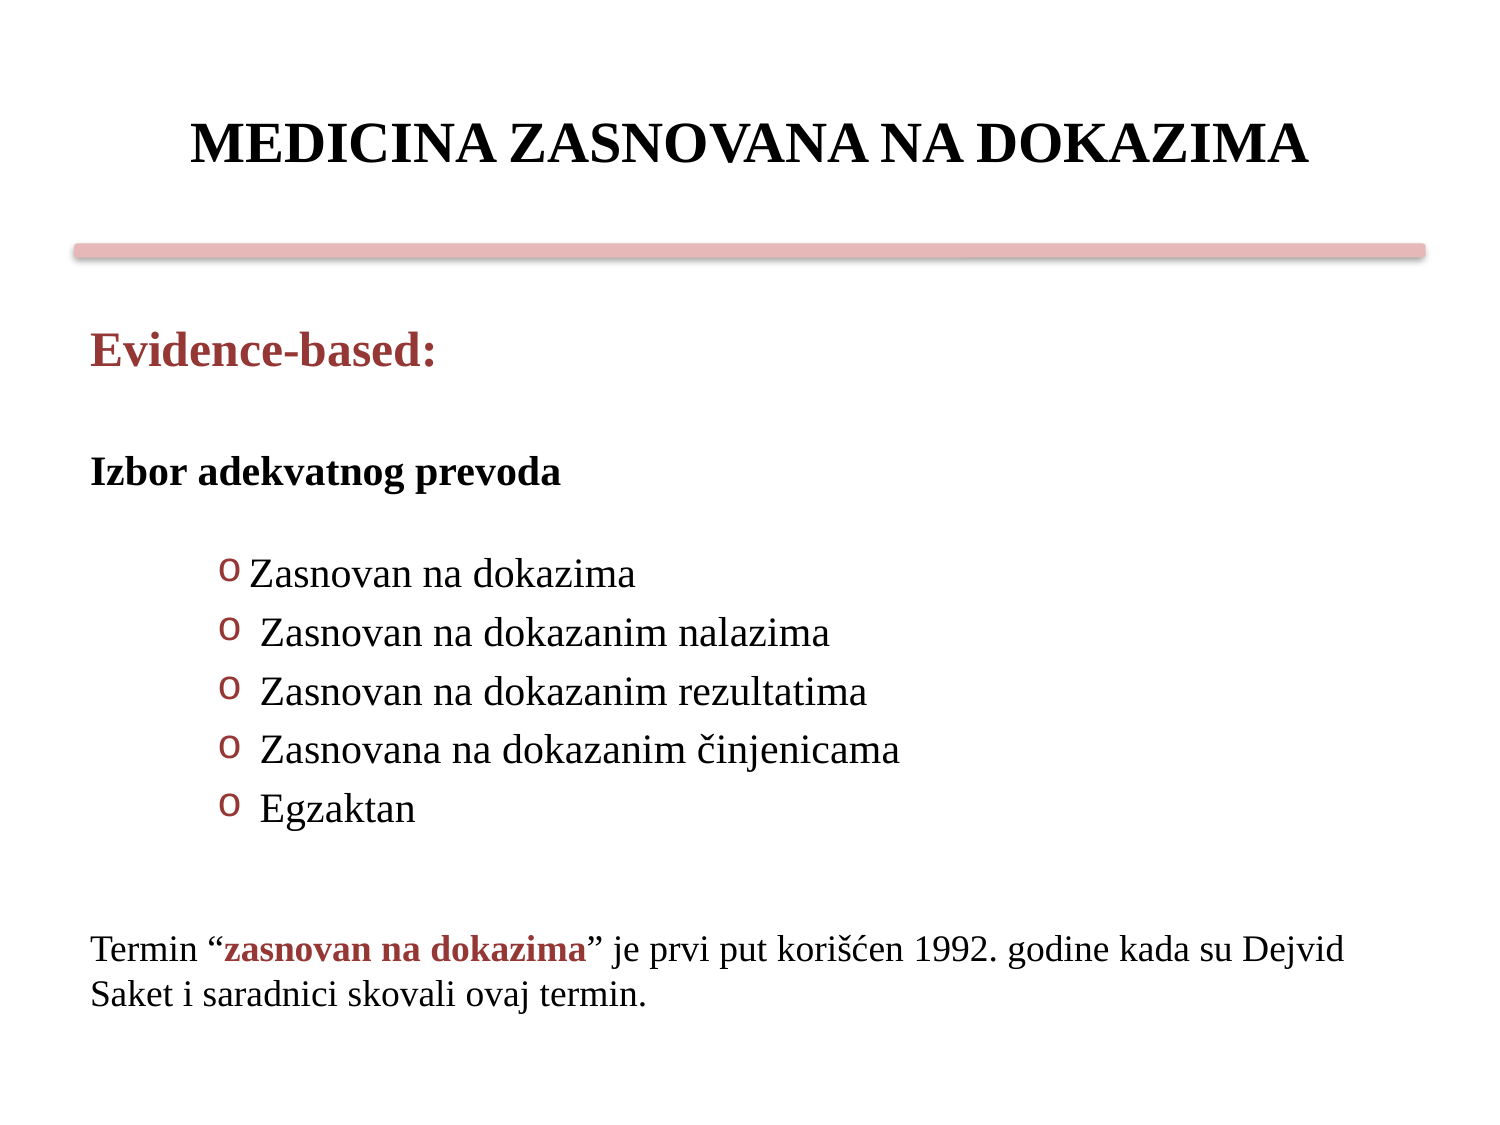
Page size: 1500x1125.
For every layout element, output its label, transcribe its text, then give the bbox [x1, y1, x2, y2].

text_box [74, 243, 1426, 258]
title MEDICINA ZASNOVANA NA DOKAZIMA [75, 45, 1425, 233]
list Evidence-based: Izbor adekvatnog prevoda Zasnovan na dokazima Zasnovan na dokazanim nalazima Zasnovan na dokazanim rezultatima Zasnovana na dokazanim činjenicama Egzaktan Termin “zasnovan na dokazima” je prvi put korišćen 1992. godine kada su Dejvid Saket i saradnici skovali ovaj termin. [75, 264, 1425, 1075]
